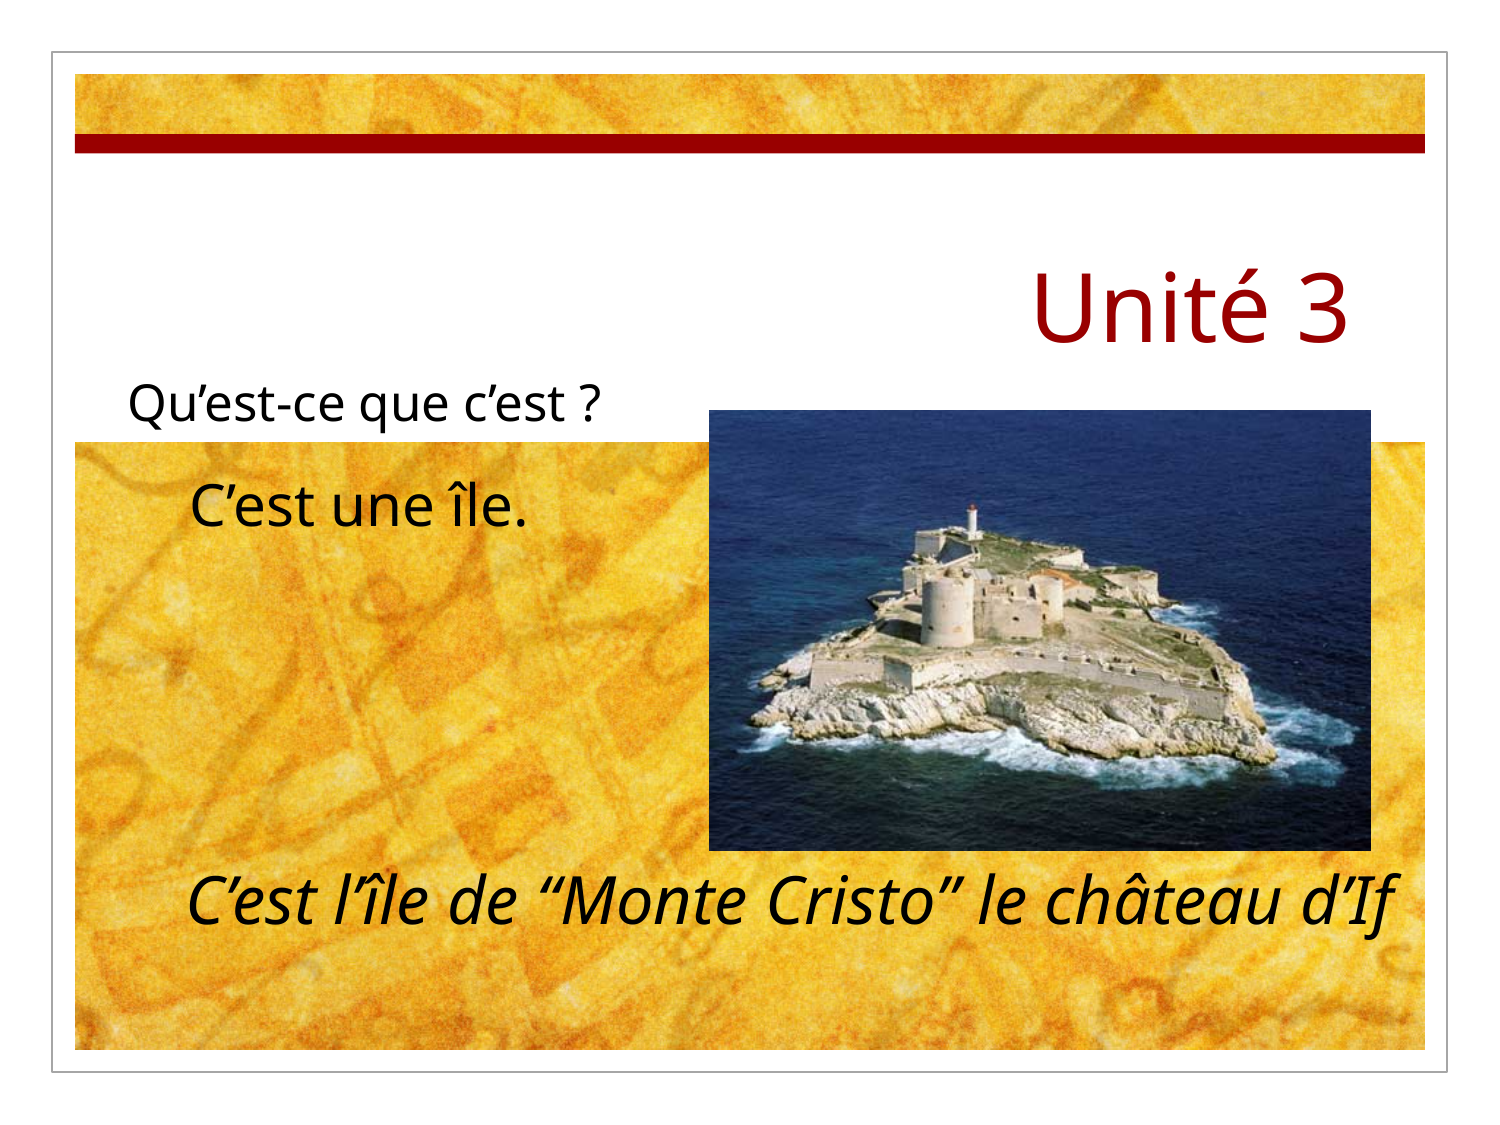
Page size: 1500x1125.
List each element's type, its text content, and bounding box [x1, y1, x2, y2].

picture [75, 74, 1425, 134]
text_box C’est l’île de “Monte Cristo” le château d’If [170, 850, 1428, 946]
subtitle Qu’est-ce que c’est ? [112, 362, 1392, 439]
picture [75, 409, 1425, 1050]
title Unité 3 [112, 158, 1392, 362]
text_box C’est une île. [175, 460, 552, 616]
